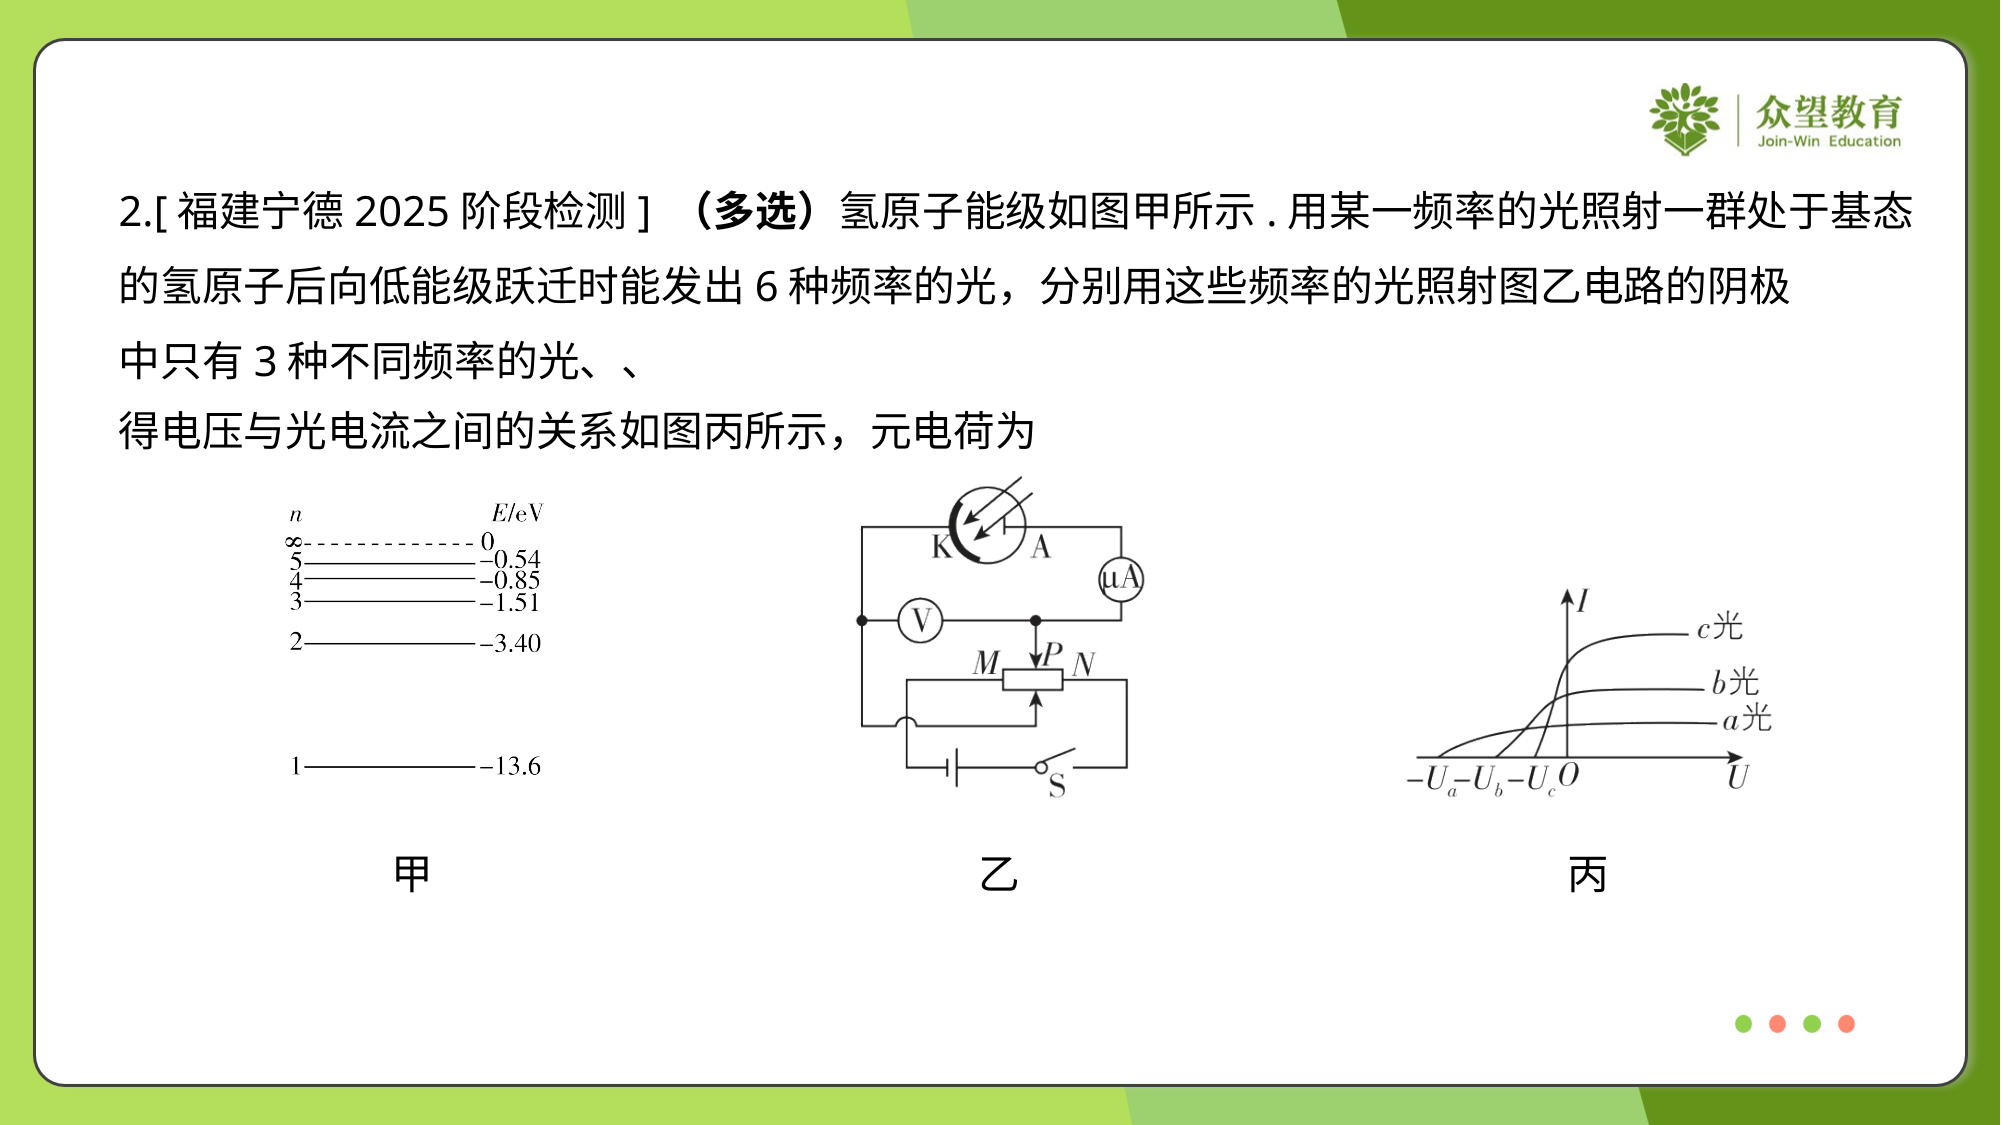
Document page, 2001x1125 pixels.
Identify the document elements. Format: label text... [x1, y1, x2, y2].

picture [0, 0, 2000, 1125]
text_box 甲 [386, 822, 438, 956]
text_box 乙 [974, 822, 1026, 956]
text_box 丙 [1562, 822, 1614, 956]
